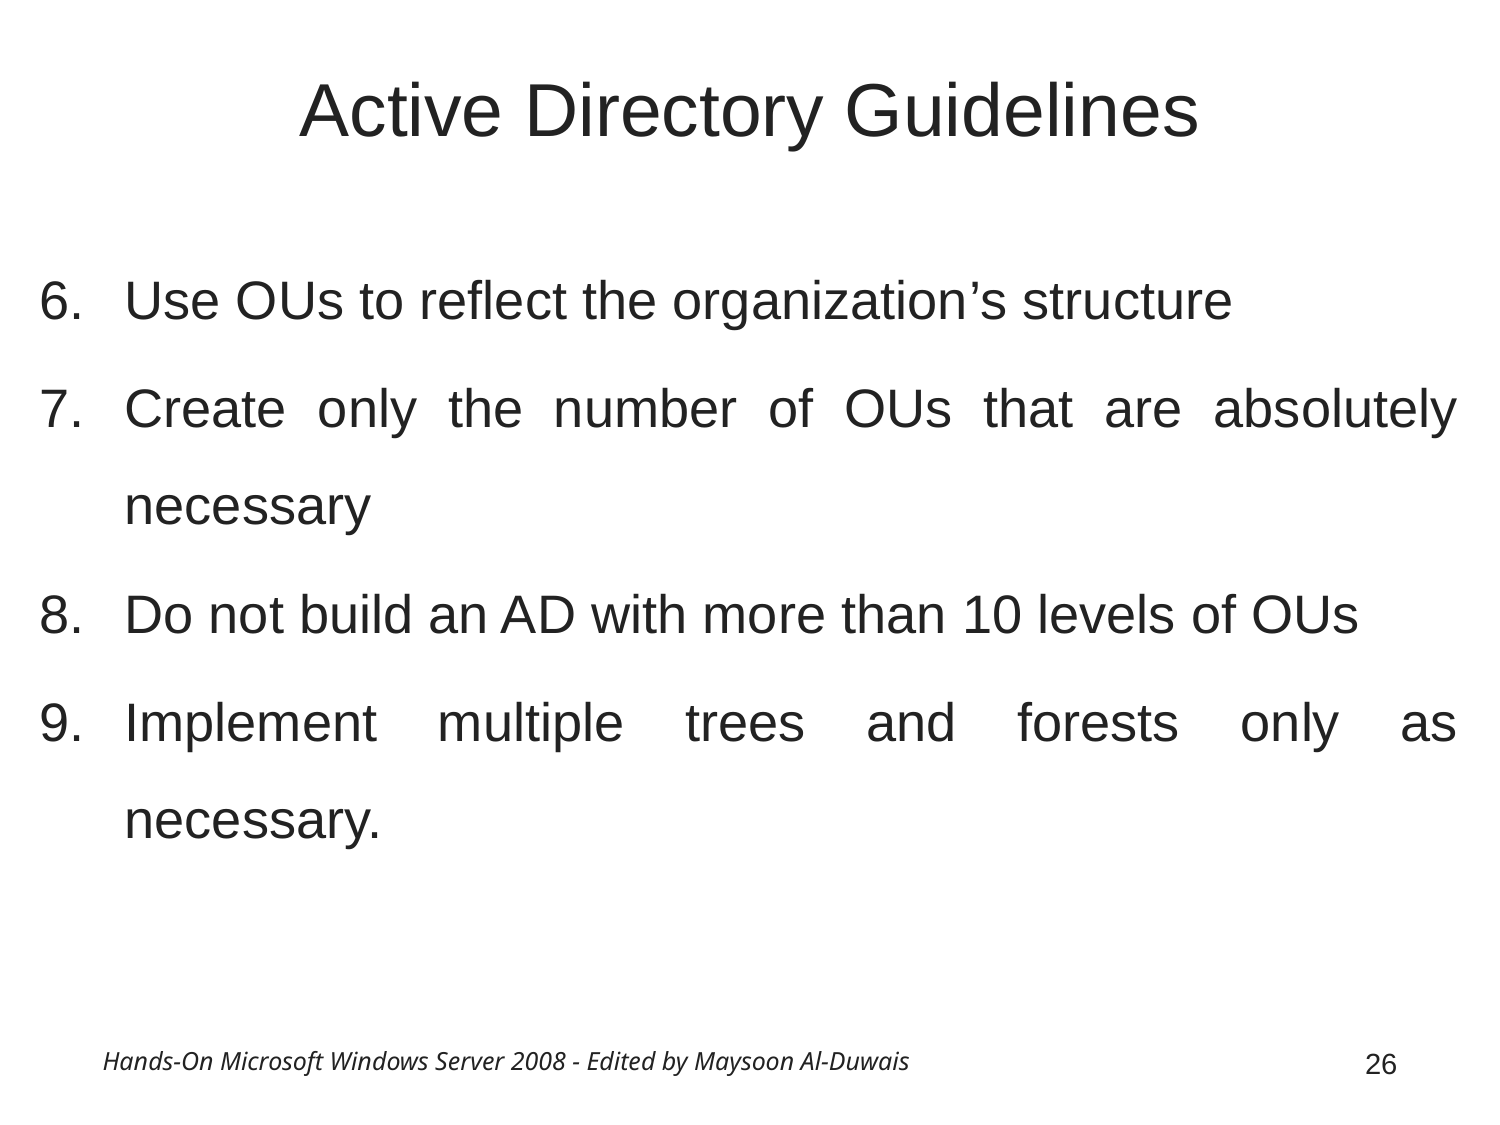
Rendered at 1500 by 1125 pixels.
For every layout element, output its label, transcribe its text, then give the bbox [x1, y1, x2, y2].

slide_number 26 [1074, 1037, 1413, 1101]
footer Hands-On Microsoft Windows Server 2008 - Edited by Maysoon Al-Duwais [87, 1037, 1051, 1101]
title Active Directory Guidelines [87, 12, 1413, 201]
list Use OUs to reflect the organization’s structure Create only the number of OUs that are absolutely necessary Do not build an AD with more than 10 levels of OUs Implement multiple trees and forests only as necessary. [24, 224, 1476, 976]
